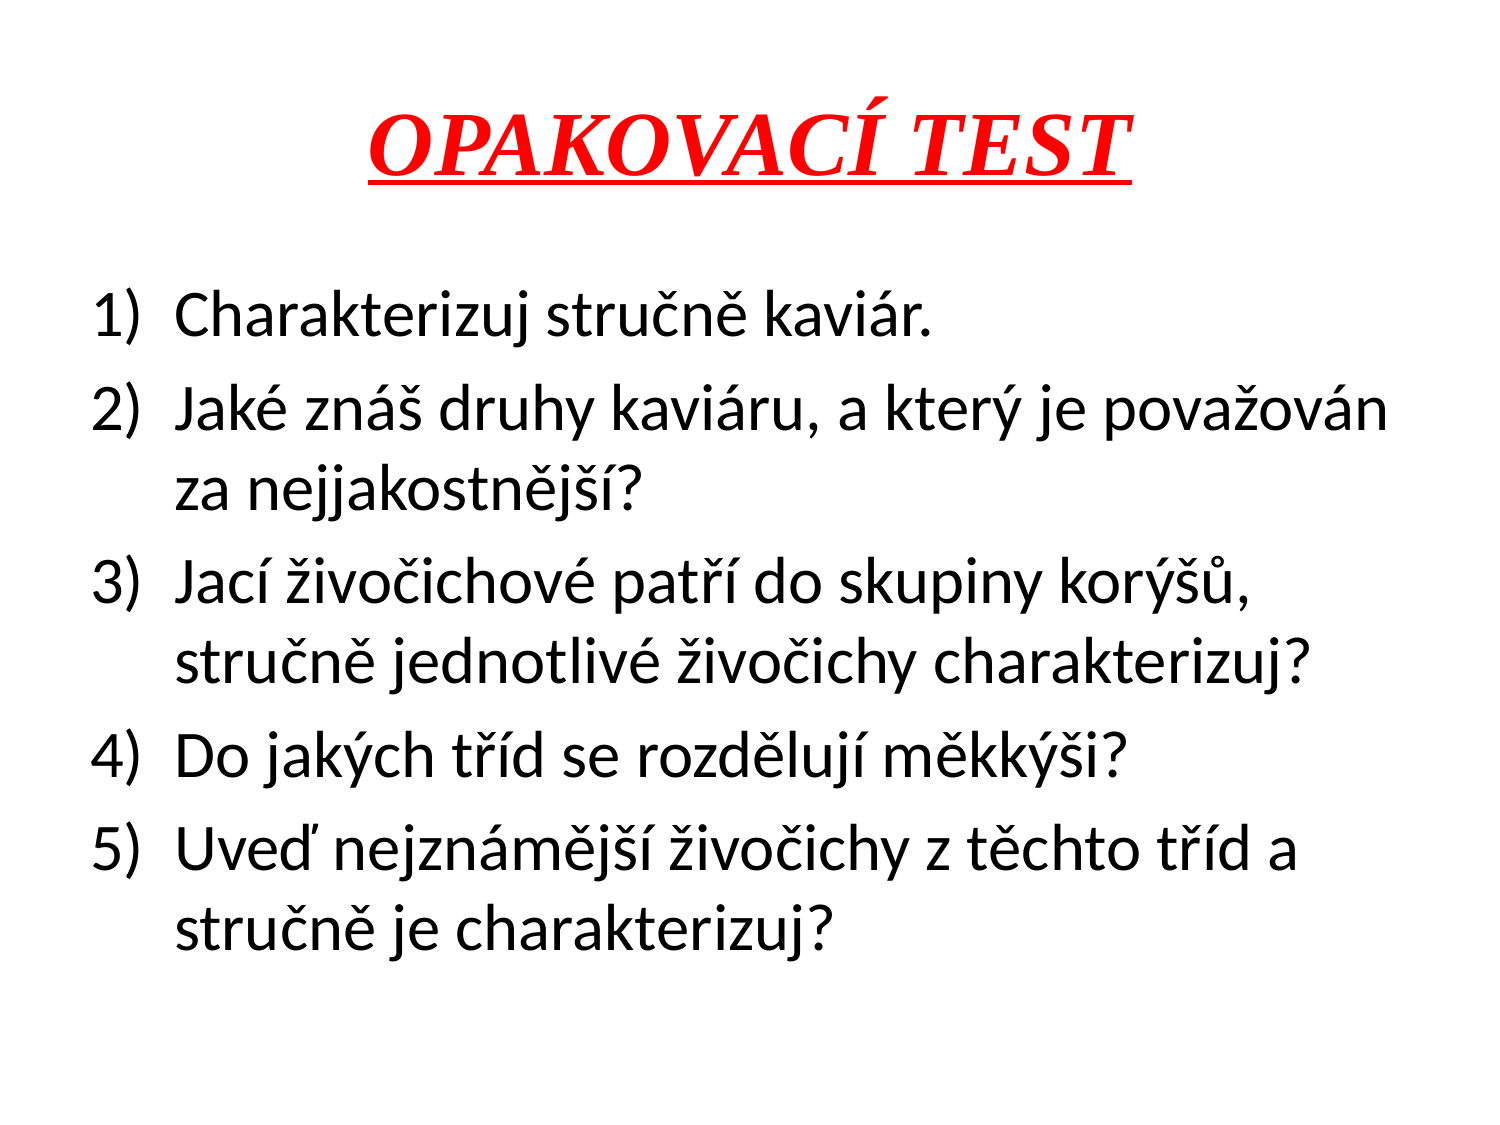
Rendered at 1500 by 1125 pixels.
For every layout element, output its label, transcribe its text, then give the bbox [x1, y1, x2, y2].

list Charakterizuj stručně kaviár. Jaké znáš druhy kaviáru, a který je považován za nejjakostnější? Jací živočichové patří do skupiny korýšů, stručně jednotlivé živočichy charakterizuj? Do jakých tříd se rozdělují měkkýši? Uveď nejznámější živočichy z těchto tříd a stručně je charakterizuj? [75, 262, 1425, 1005]
title OPAKOVACÍ TEST [75, 45, 1425, 233]
